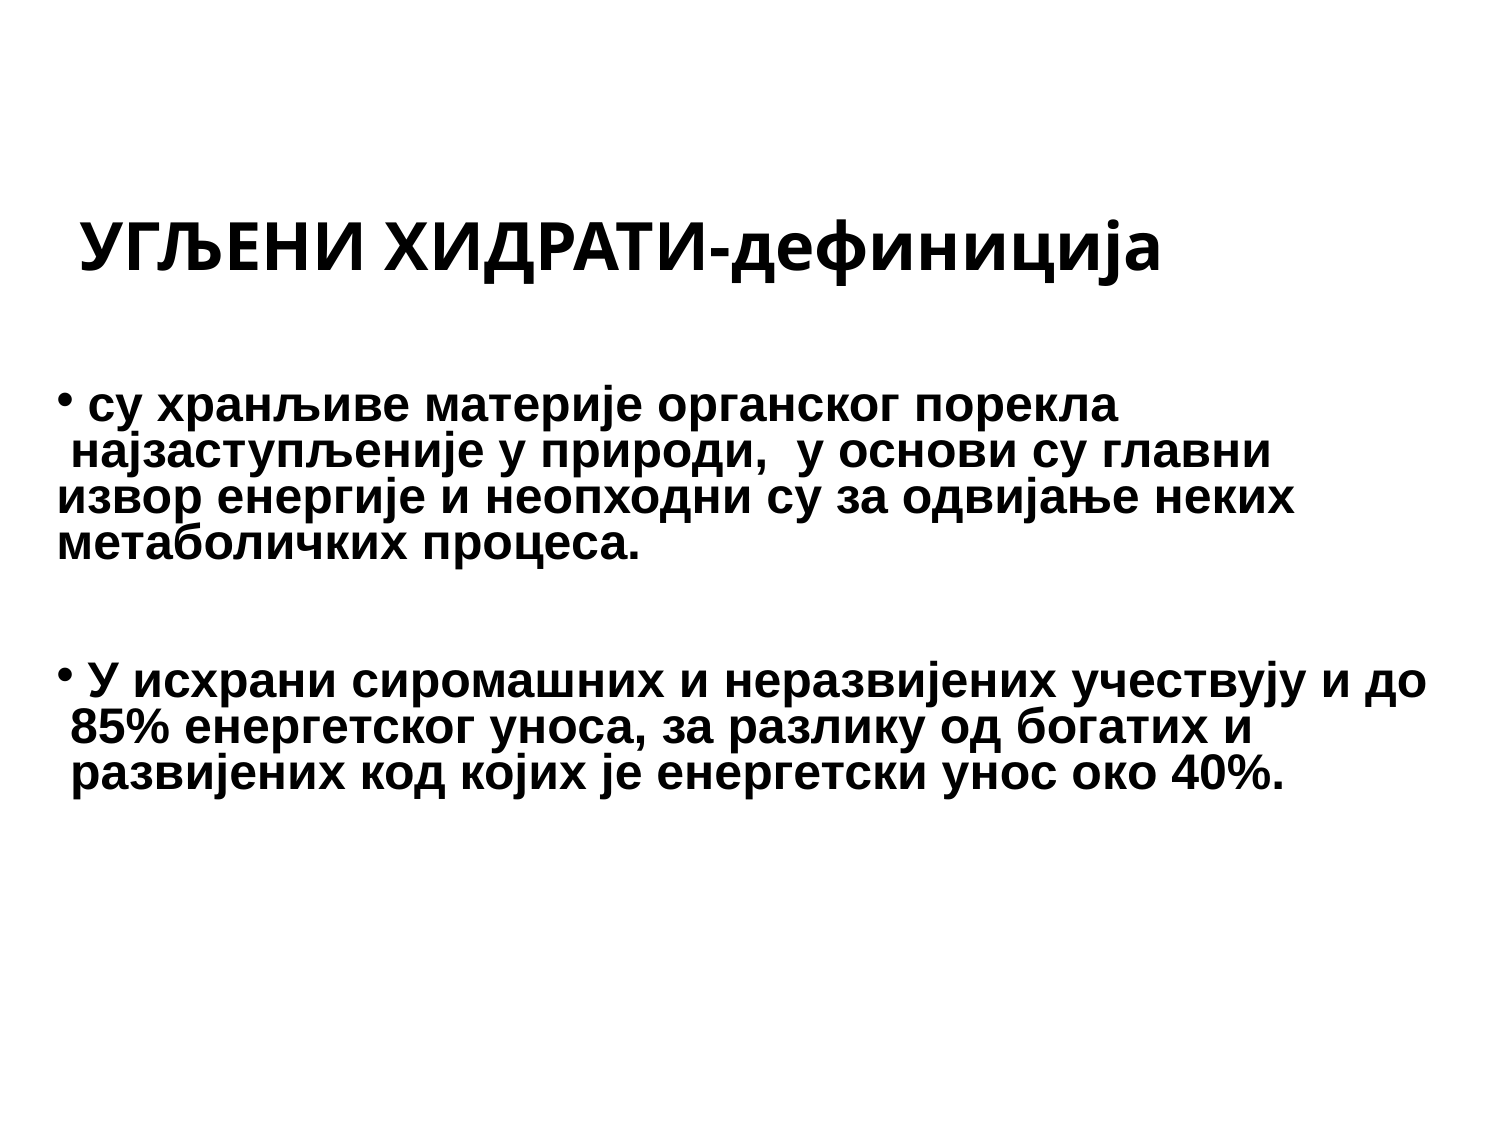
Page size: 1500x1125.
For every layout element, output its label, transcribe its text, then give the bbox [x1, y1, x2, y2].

text_box УГЉЕНИ ХИДРАТИ-дефиниција [64, 196, 1376, 291]
subtitle су хранљиве материје органског порекла најзаступљеније у природи, у основи су главни извор енергије и неопходни су за одвијање неких метаболичких процеса. У исхрани сиромашних и неразвијених учествују и до 85% енергетског уноса, за разлику од богатих и развијених код којих је енергетски унос oкo 40%. [40, 385, 1448, 1036]
